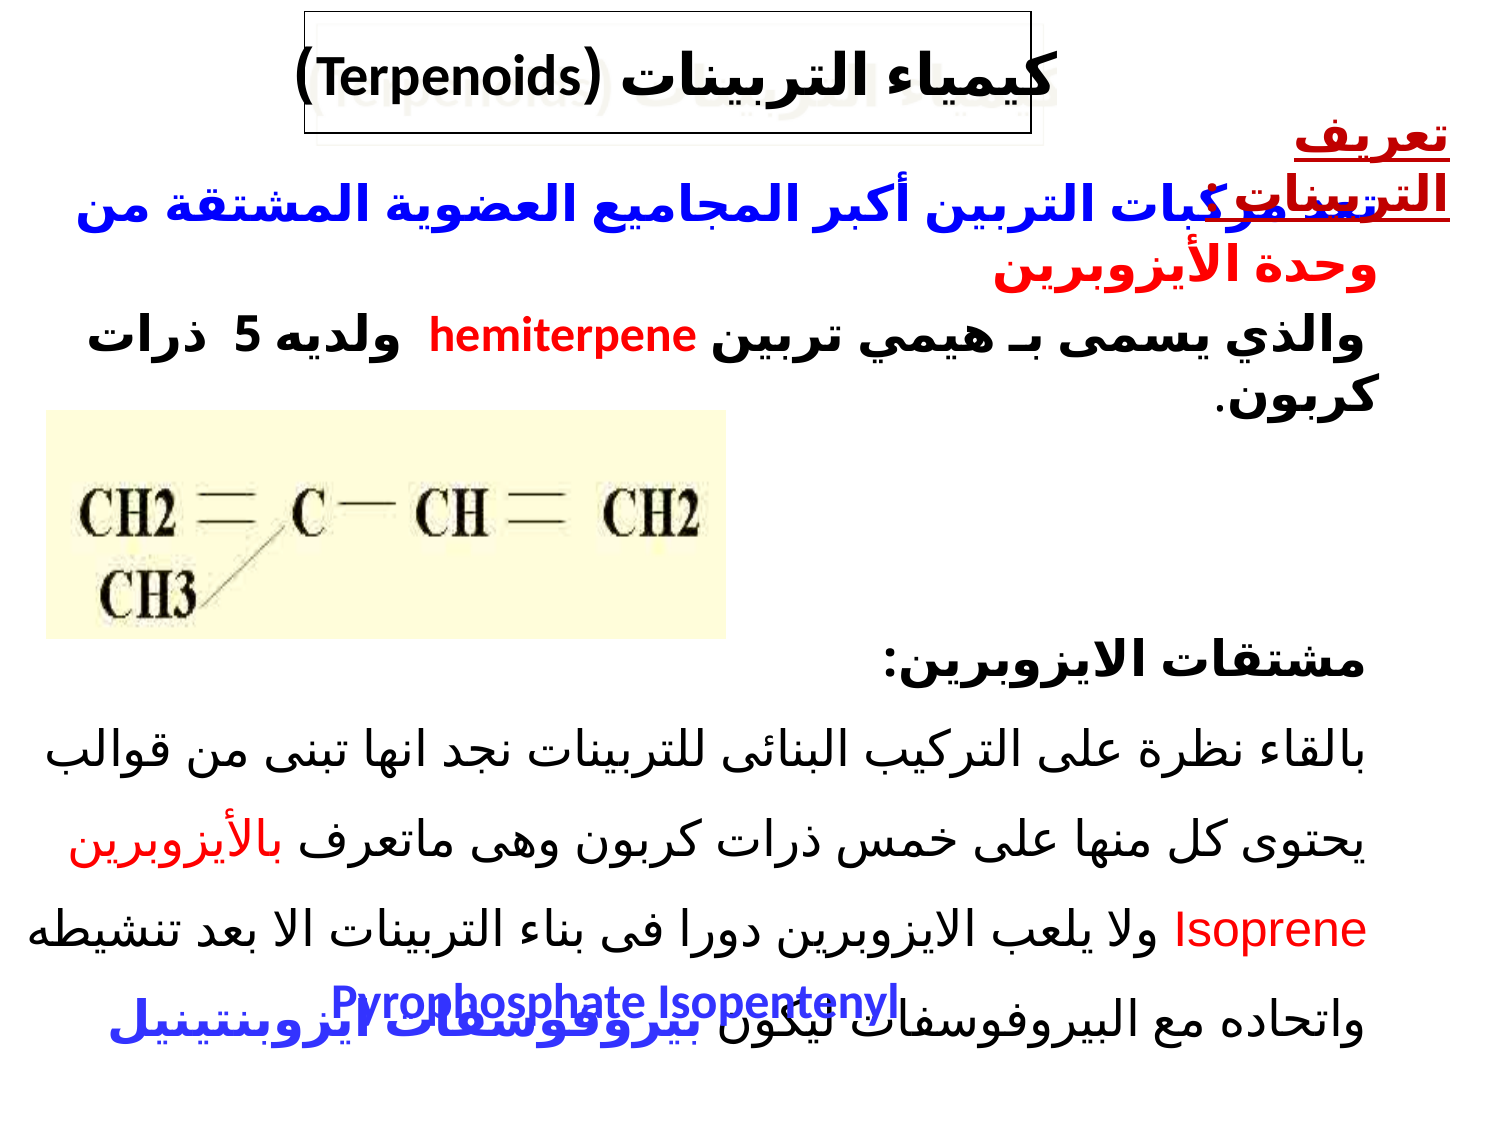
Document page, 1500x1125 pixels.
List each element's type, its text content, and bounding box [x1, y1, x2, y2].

text_box كيمياء التربينات (Terpenoids) [304, 11, 1032, 133]
text_box Pyrophosphate Isopentenyl [316, 960, 1020, 1036]
text_box تعد مركبات التربين أكبر المجاميع العضوية المشتقة من وحدة الأيزوبرين [0, 163, 1395, 299]
text_box والذي يسمى بـ هيمي تربين hemiterpene ولديه 5 ذرات كربون. [70, 299, 1395, 430]
text_box مشتقات الايزوبرين: بالقاء نظرة على التركيب البنائى للتربينات نجد انها تبنى من قوالب يحتوى كل منها على خمس ذرات كربون وهى ماتعرف بالأيزوبرين Isoprene ولا يلعب الايزوبرين دورا فى بناء التربينات الا بعد تنشيطه واتحاده مع البيروفوسفات ليكون بيروفوسفات ايزوبنتينيل [0, 588, 1383, 1125]
picture [46, 409, 726, 639]
text_box تعريف التربينات : [1089, 93, 1465, 229]
